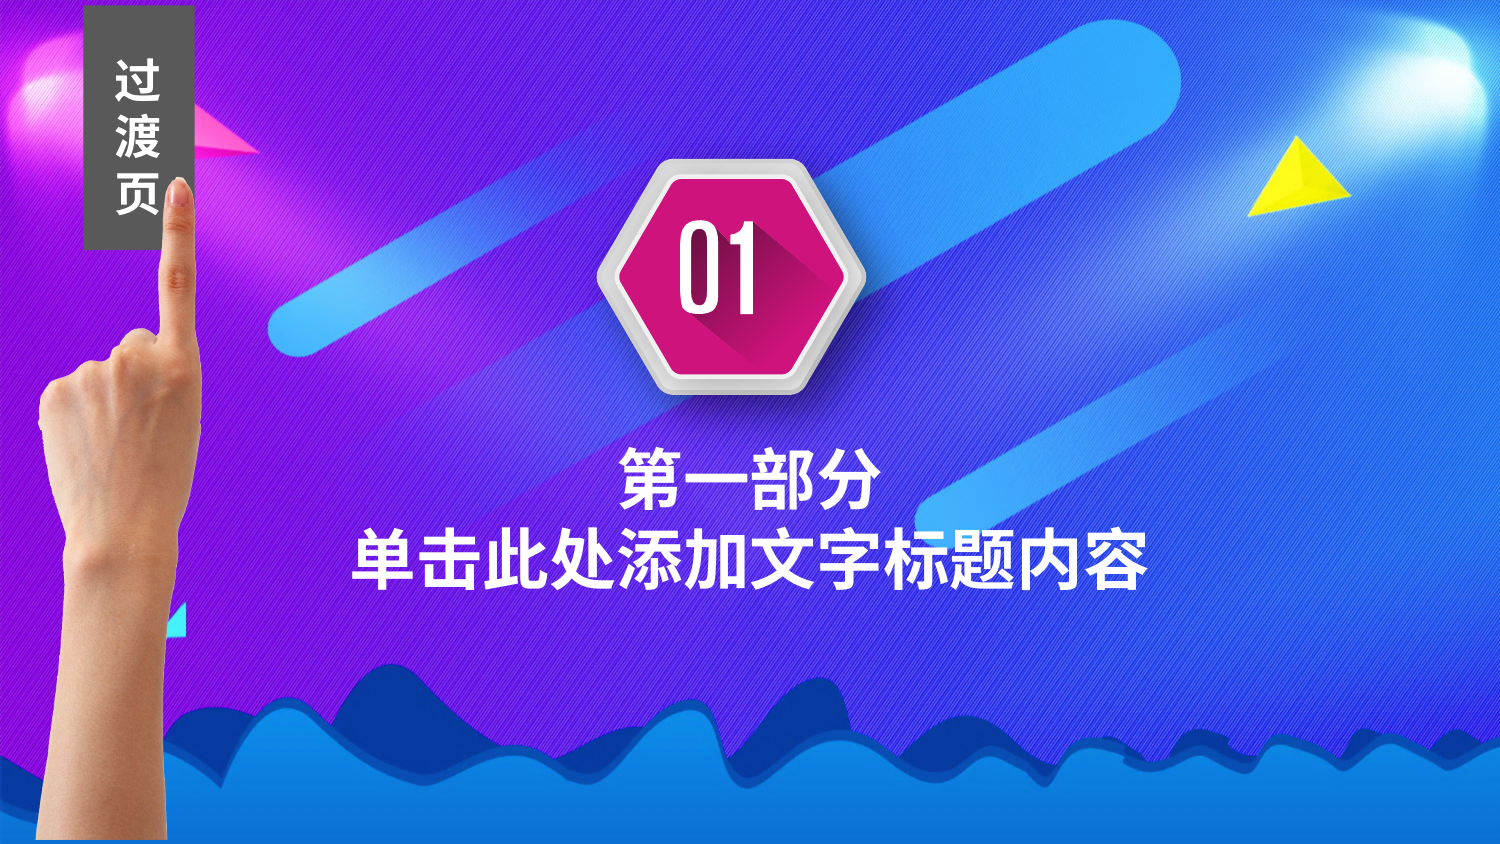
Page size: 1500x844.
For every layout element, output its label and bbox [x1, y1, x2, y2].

text_box [83, 5, 198, 161]
picture [0, 0, 1500, 844]
text_box [598, 161, 865, 393]
